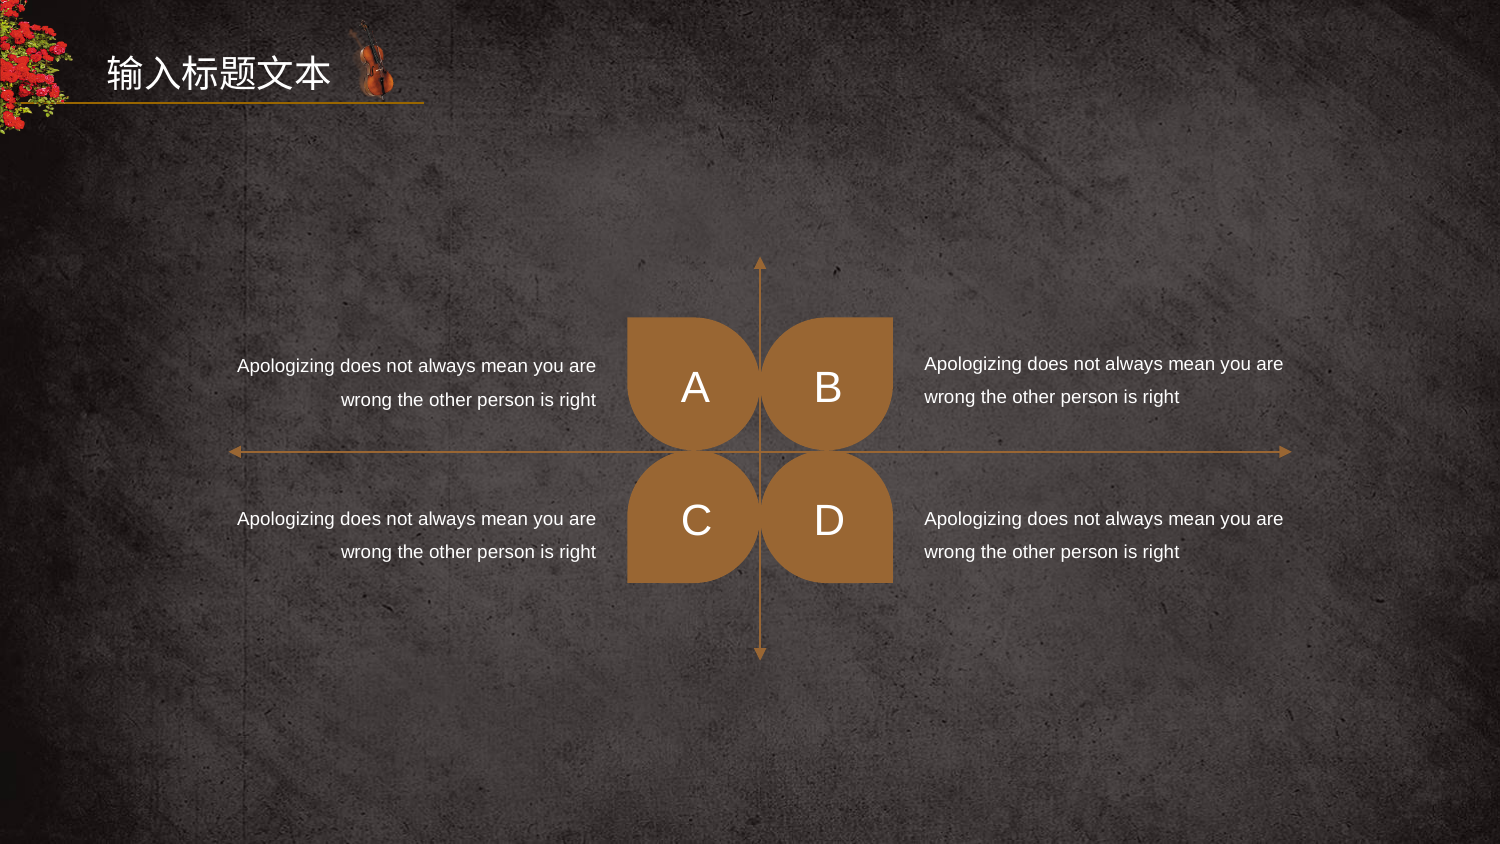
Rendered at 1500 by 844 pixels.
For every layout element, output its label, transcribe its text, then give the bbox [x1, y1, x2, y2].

text_box 输入标题文本 [92, 42, 324, 102]
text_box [627, 461, 753, 584]
text_box Apologizing does not always mean you are wrong the other person is right [212, 334, 611, 418]
text_box Apologizing does not always mean you are wrong the other person is right [909, 332, 1309, 416]
text_box Apologizing does not always mean you are wrong the other person is right [212, 487, 611, 571]
picture [0, 0, 1500, 844]
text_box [627, 317, 755, 449]
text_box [766, 317, 894, 449]
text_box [765, 461, 894, 584]
text_box Apologizing does not always mean you are wrong the other person is right [909, 487, 1309, 571]
